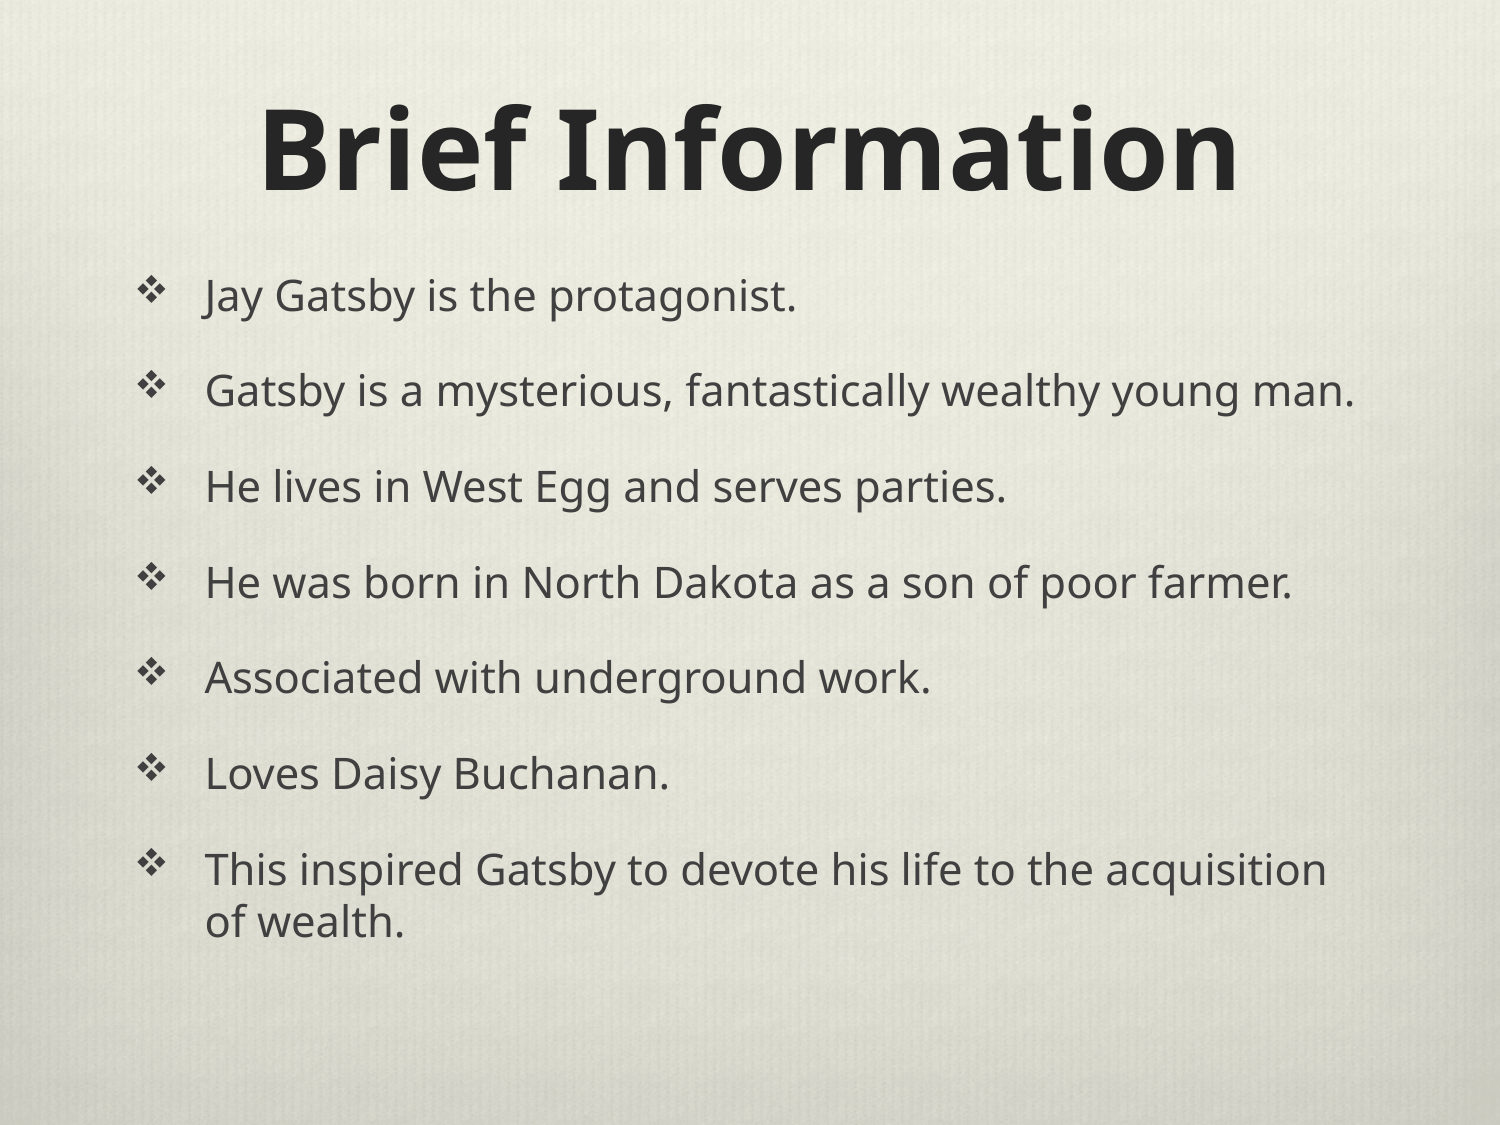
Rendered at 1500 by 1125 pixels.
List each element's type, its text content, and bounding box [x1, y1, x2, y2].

list Jay Gatsby is the protagonist. Gatsby is a mysterious, fantastically wealthy young man. He lives in West Egg and serves parties. He was born in North Dakota as a son of poor farmer. Associated with underground work. Loves Daisy Buchanan. This inspired Gatsby to devote his life to the acquisition of wealth. [119, 260, 1381, 1011]
title Brief Information [119, 51, 1381, 240]
